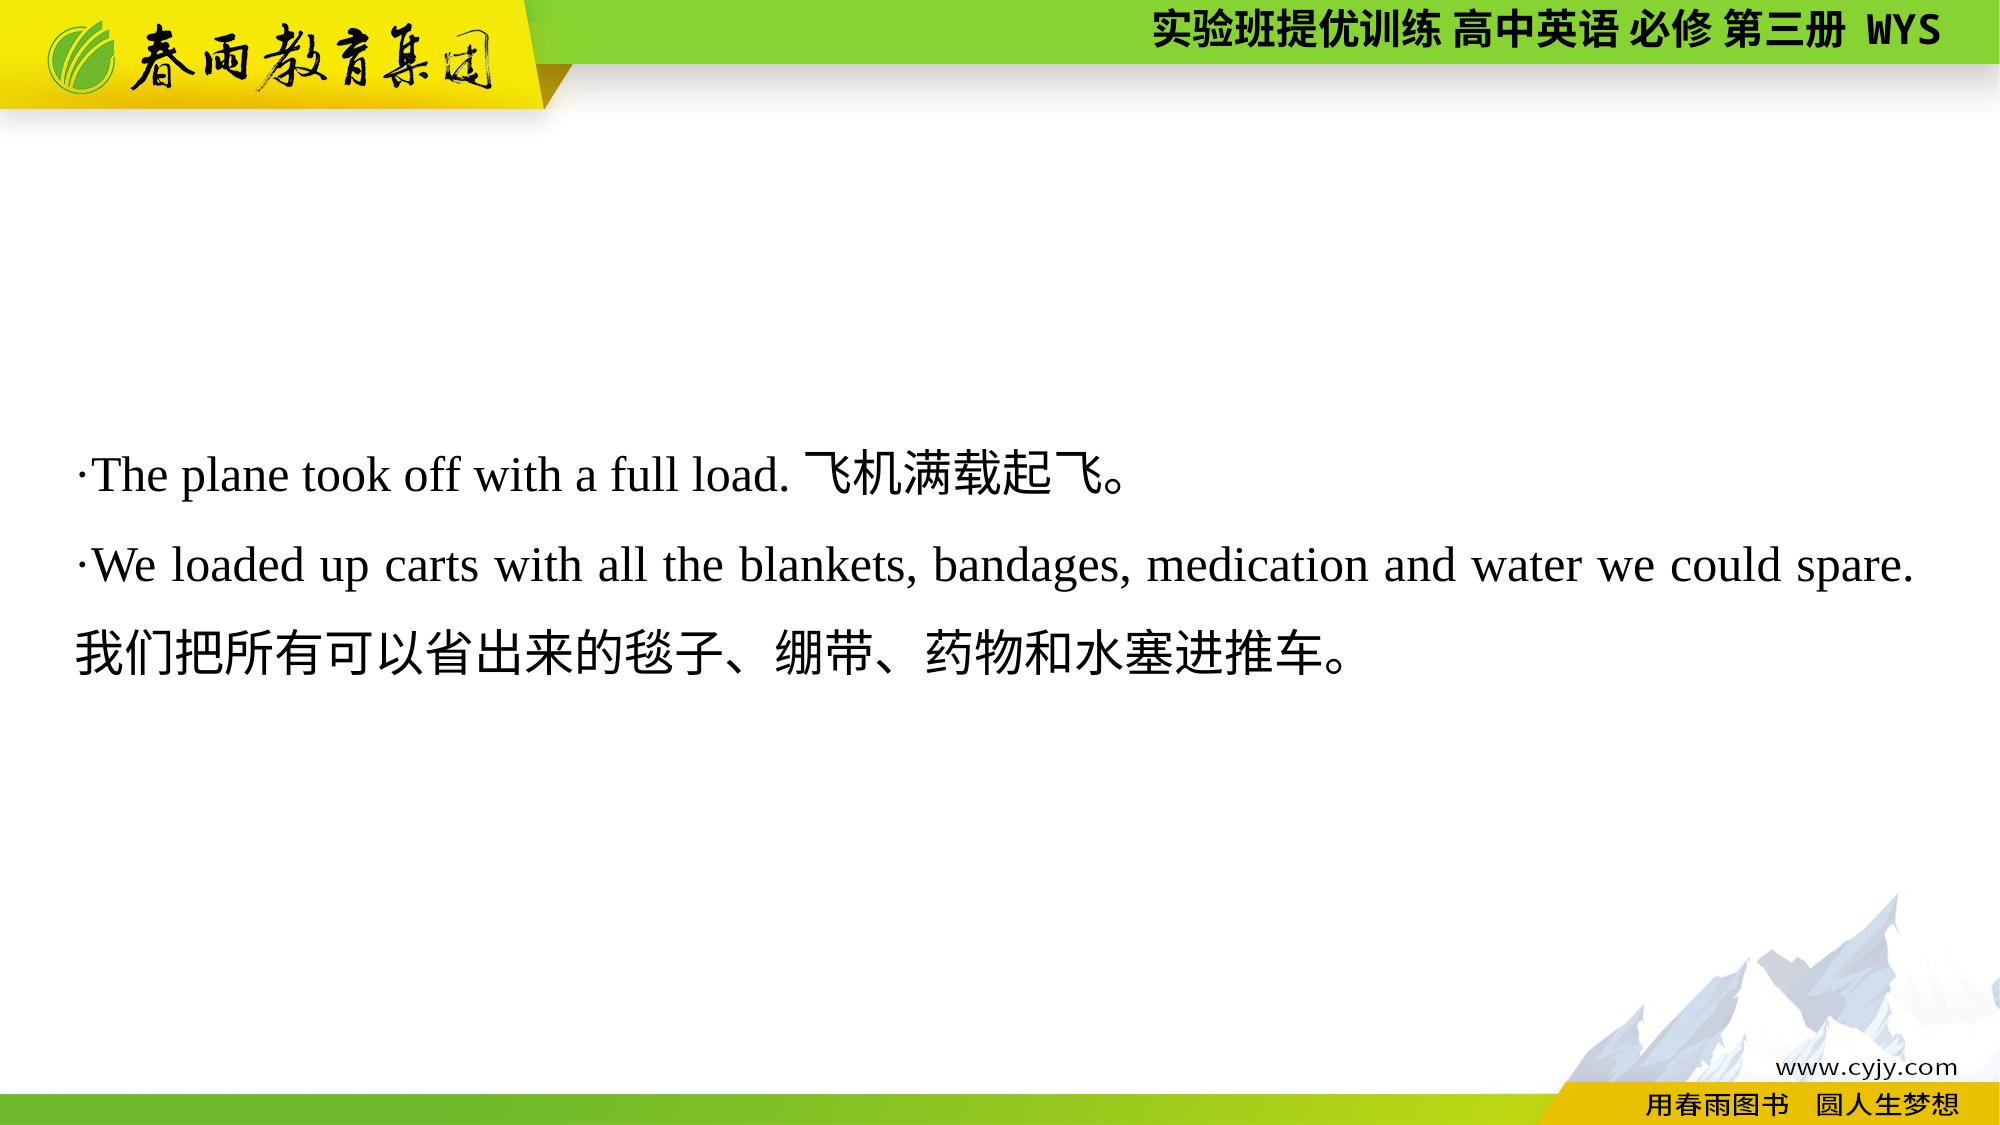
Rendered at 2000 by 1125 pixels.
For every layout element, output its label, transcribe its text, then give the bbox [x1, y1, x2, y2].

picture [0, 0, 2000, 1125]
list ·The plane took off with a full load.飞机满载起飞。 ·We loaded up carts with all the blankets, bandages, medication and water we could spare.我们把所有可以省出来的毯子、绷带、药物和水塞进推车。 [59, 404, 1944, 681]
